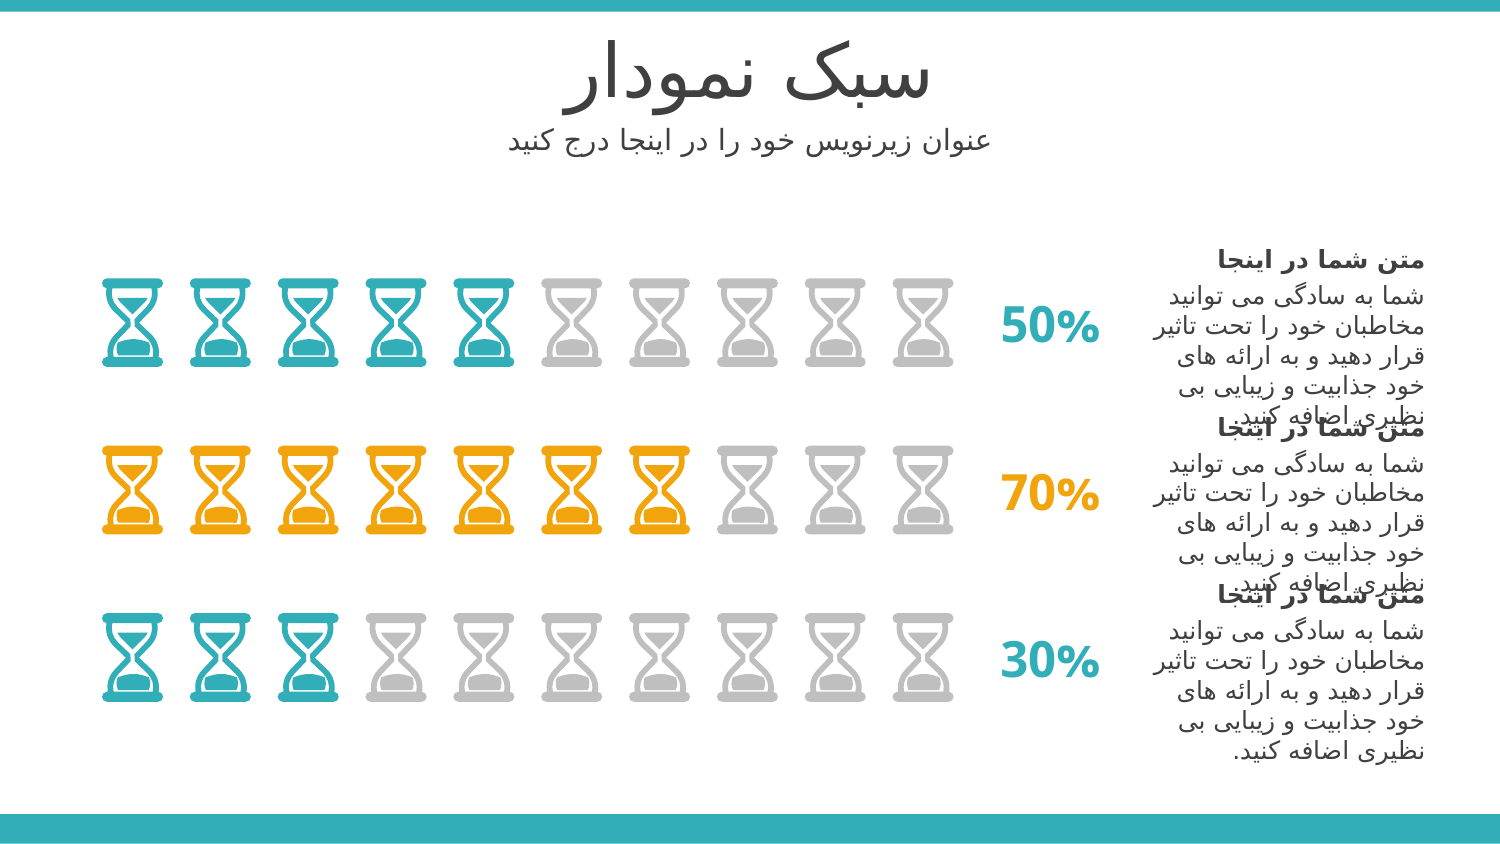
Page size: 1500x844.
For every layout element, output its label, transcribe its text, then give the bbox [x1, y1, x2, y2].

list سبک نمودار [0, 20, 1500, 114]
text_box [1121, 236, 1441, 403]
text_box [81, 606, 974, 709]
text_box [81, 271, 974, 374]
text_box 70% [979, 452, 1116, 528]
list عنوان زیرنویس خود را در اینجا درج کنید [0, 114, 1500, 162]
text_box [81, 438, 974, 542]
text_box 50% [979, 285, 1116, 360]
text_box 30% [979, 620, 1116, 695]
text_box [1121, 571, 1441, 744]
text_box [1121, 403, 1441, 570]
